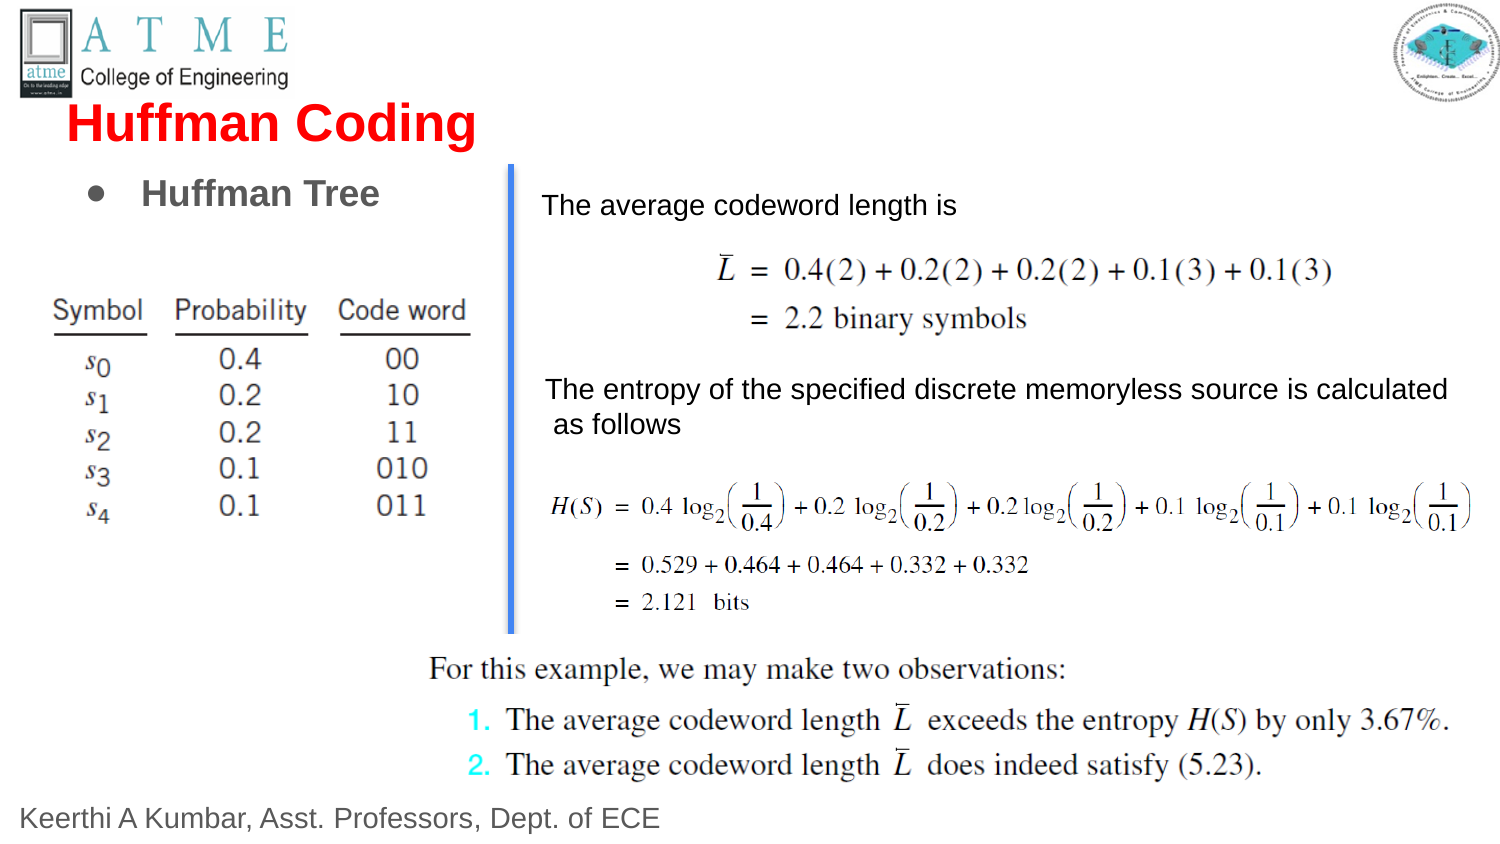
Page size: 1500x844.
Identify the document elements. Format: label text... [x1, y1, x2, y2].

picture [543, 476, 1497, 618]
picture [694, 238, 1338, 343]
picture [20, 268, 489, 541]
list Huffman Tree [51, 147, 1449, 750]
picture [17, 6, 295, 99]
picture [1389, 1, 1500, 104]
title Huffman Coding [51, 72, 1449, 147]
picture [415, 633, 1480, 803]
text_box The entropy of the specified discrete memoryless source is calculated as follows [530, 362, 1500, 448]
text_box The average codeword length is [526, 178, 974, 229]
